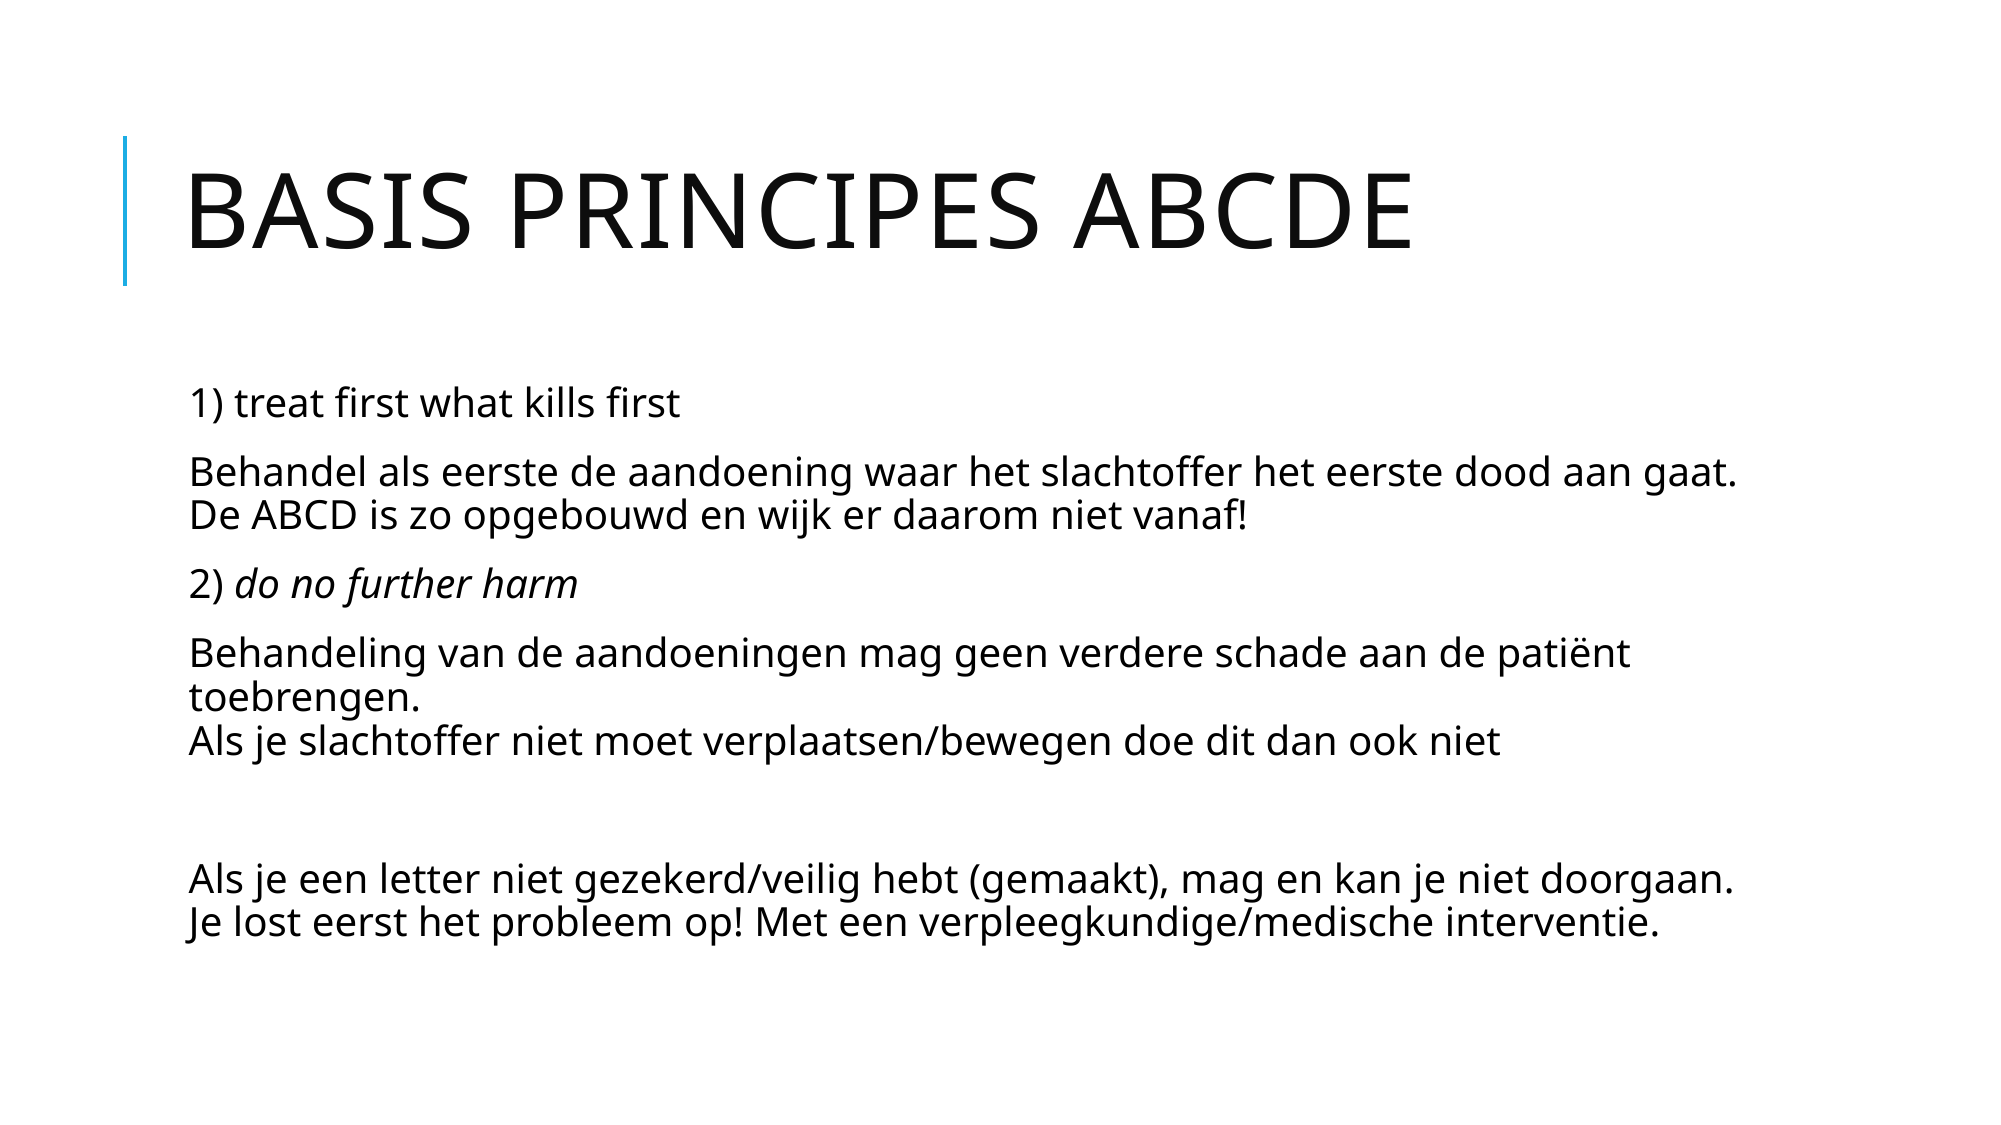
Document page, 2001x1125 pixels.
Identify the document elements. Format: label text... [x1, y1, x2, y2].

title Basis principes ABCDE [168, 96, 1763, 342]
list 1) treat first what kills first Behandel als eerste de aandoening waar het slachtoffer het eerste dood aan gaat. De ABCD is zo opgebouwd en wijk er daarom niet vanaf! 2) do no further harm Behandeling van de aandoeningen mag geen verdere schade aan de patiënt toebrengen. Als je slachtoffer niet moet verplaatsen/bewegen doe dit dan ook niet Als je een letter niet gezekerd/veilig hebt (gemaakt), mag en kan je niet doorgaan. Je lost eerst het probleem op! Met een verpleegkundige/medische interventie. [168, 375, 1763, 1035]
